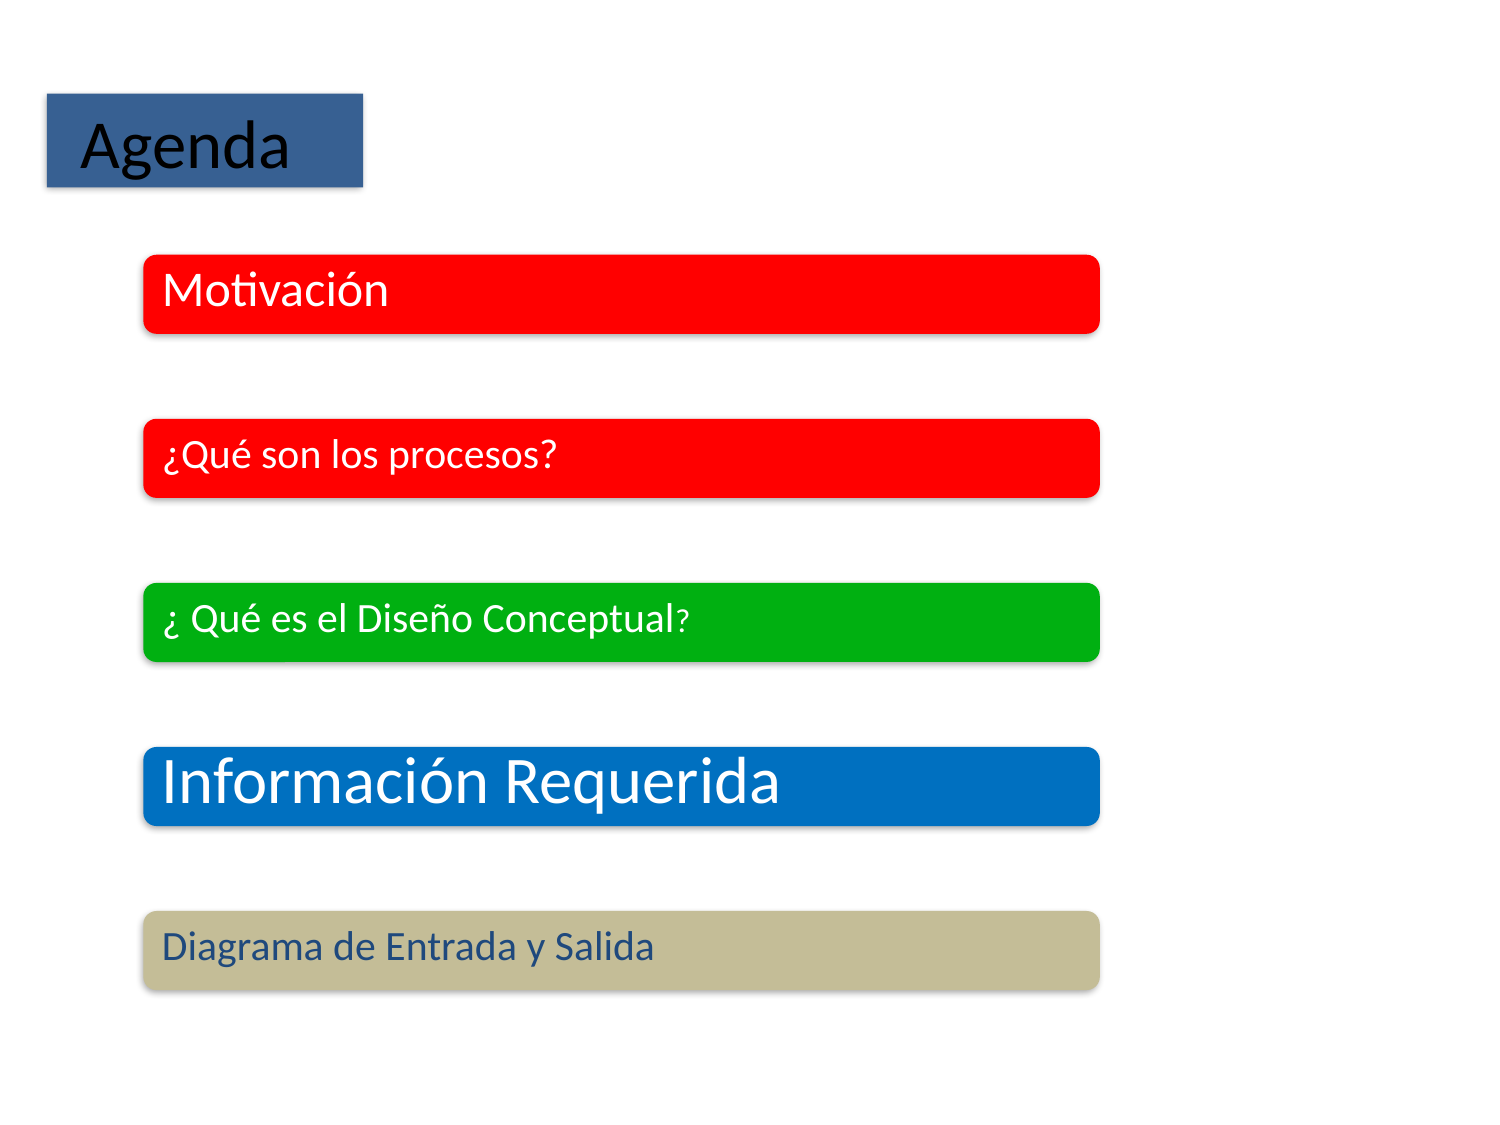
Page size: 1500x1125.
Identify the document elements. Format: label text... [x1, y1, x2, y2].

text_box Agenda [46, 93, 364, 188]
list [74, 245, 1442, 1067]
